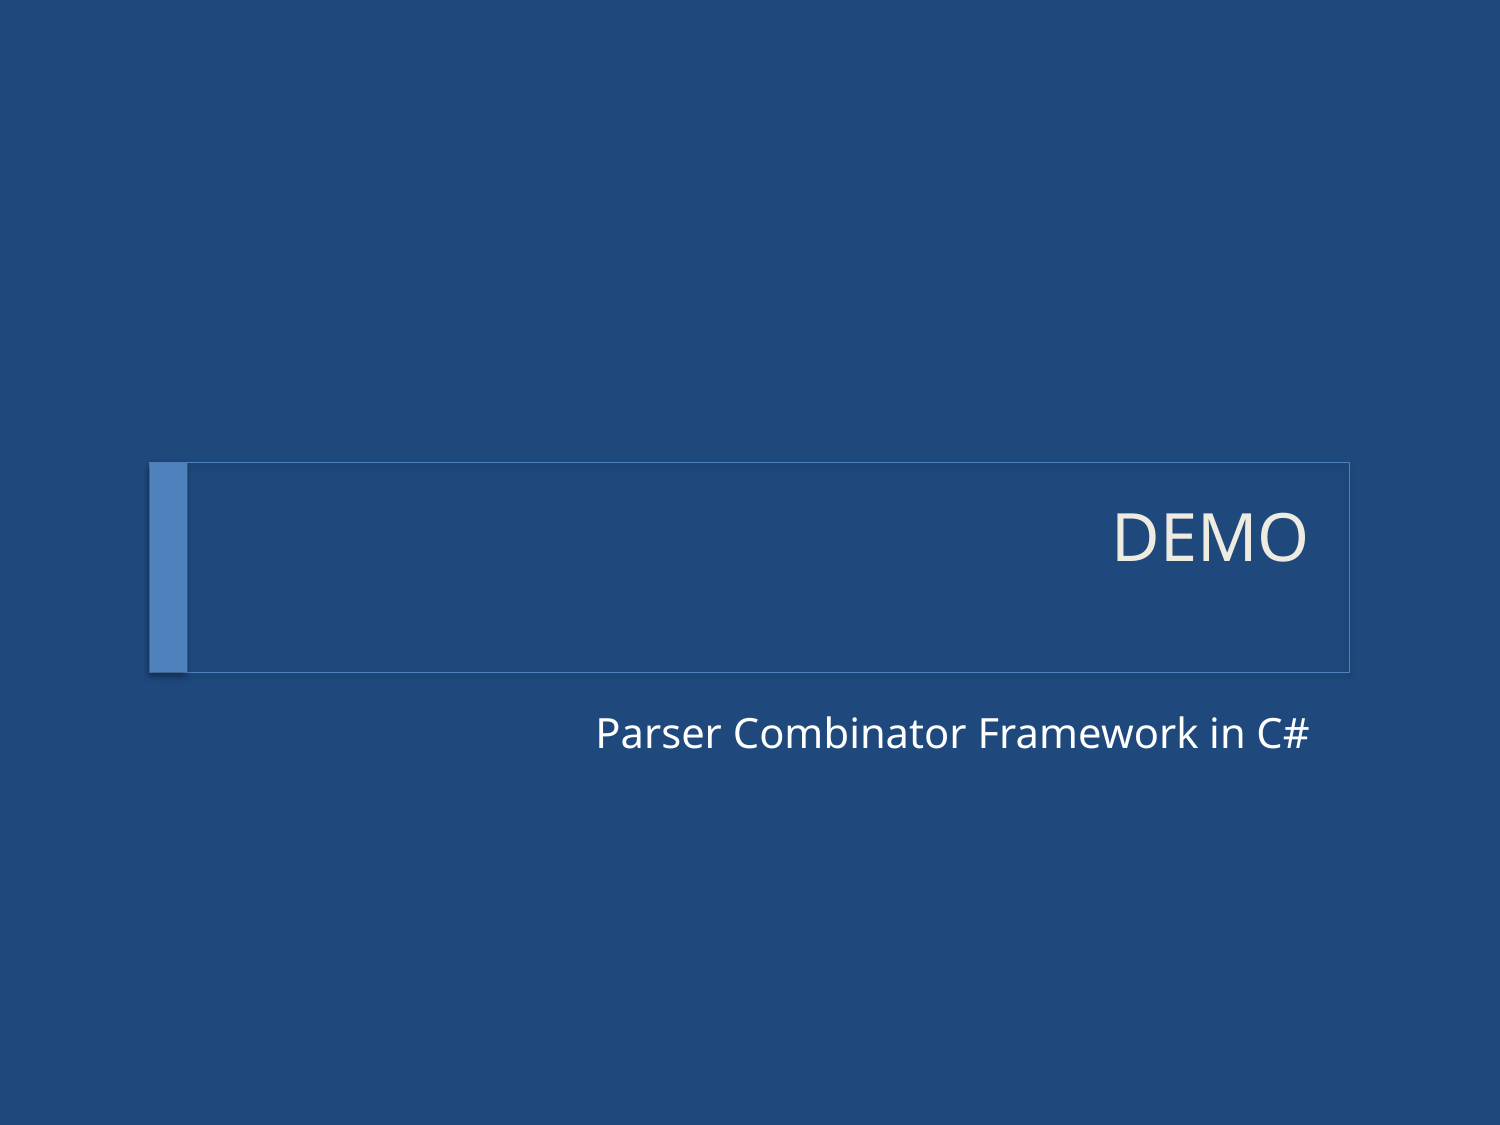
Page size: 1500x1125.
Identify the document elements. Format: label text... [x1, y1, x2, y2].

title DEMO [200, 487, 1325, 663]
list Parser Combinator Framework in C# [212, 699, 1325, 888]
